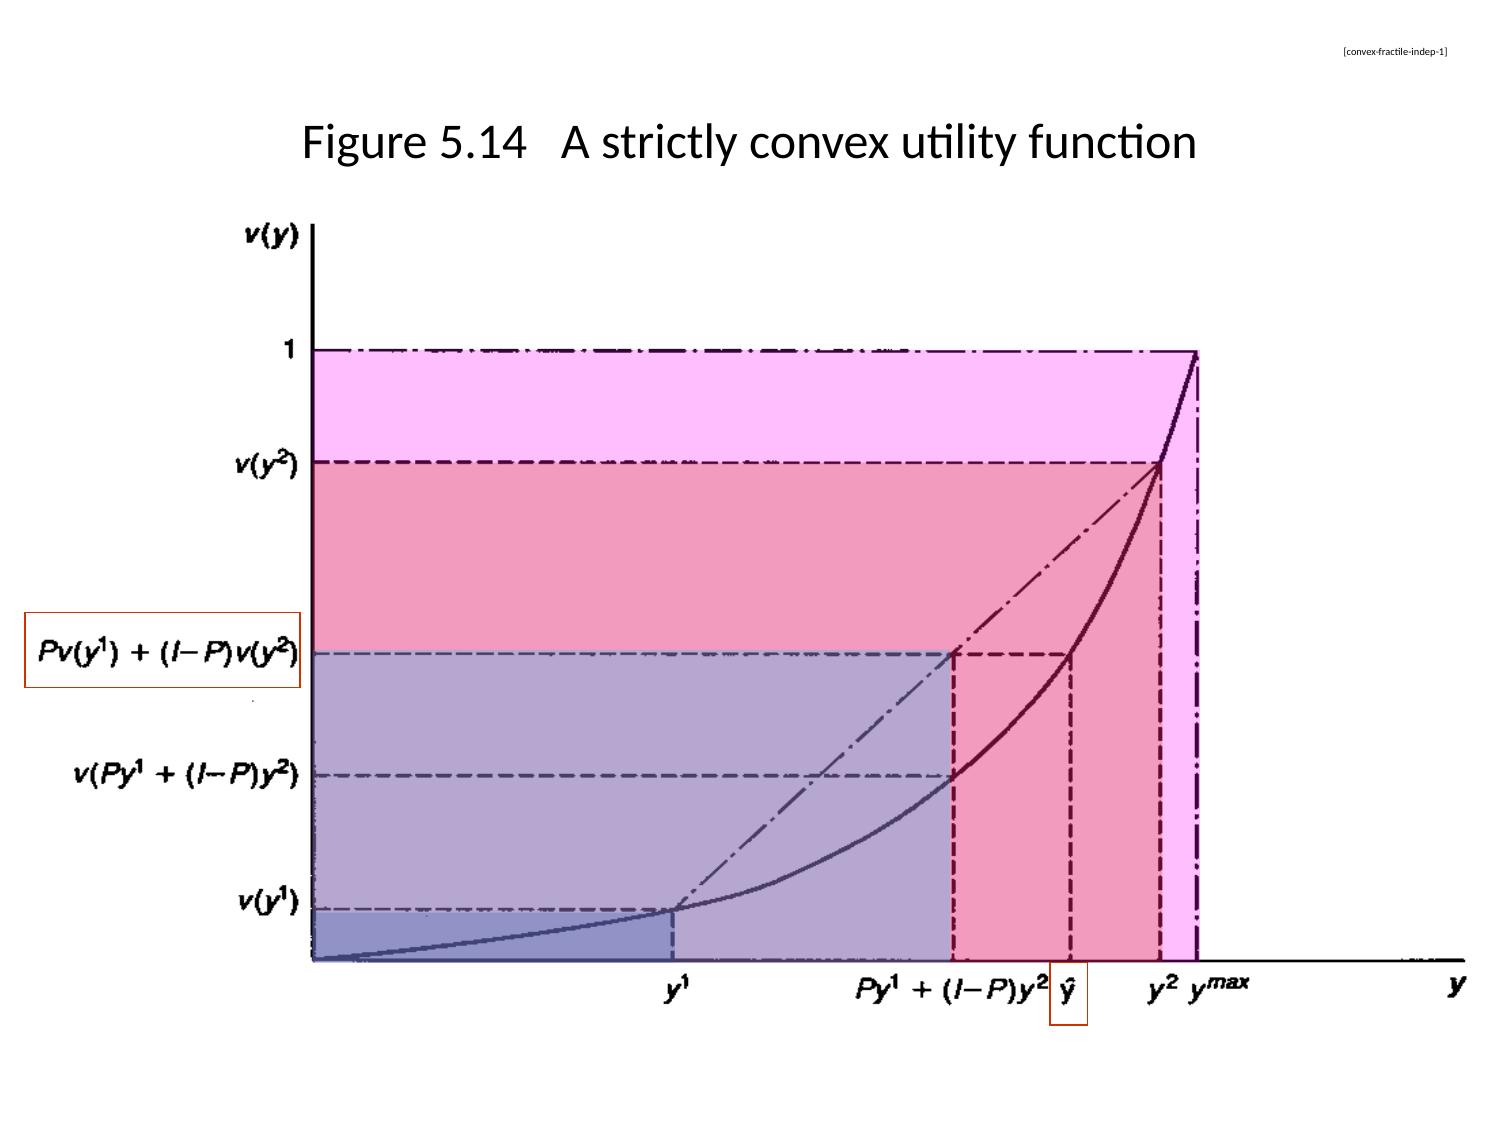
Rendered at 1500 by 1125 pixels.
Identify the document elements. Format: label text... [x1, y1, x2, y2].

title Figure 5.14 A strictly convex utility function [75, 45, 1425, 198]
picture [0, 199, 1500, 1034]
text_box [convex-fractile-indep-1] [1328, 37, 1463, 65]
